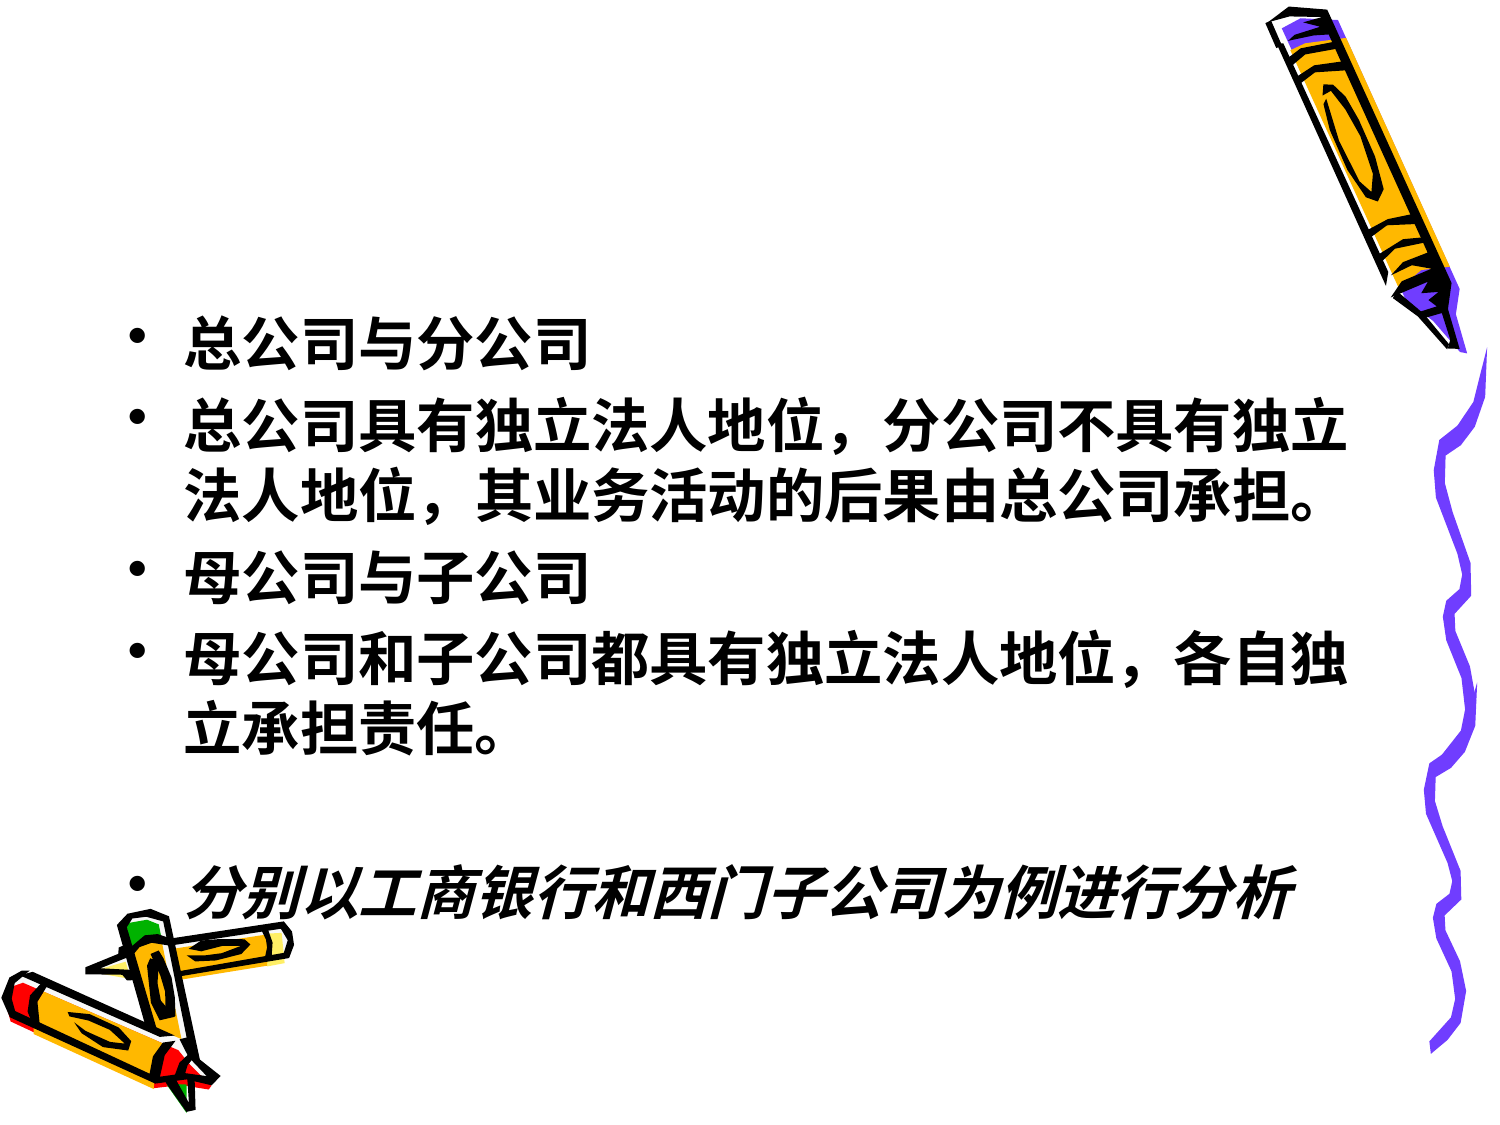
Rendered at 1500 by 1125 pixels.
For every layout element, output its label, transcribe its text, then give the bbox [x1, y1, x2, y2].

list 总公司与分公司 总公司具有独立法人地位，分公司不具有独立法人地位，其业务活动的后果由总公司承担。 母公司与子公司 母公司和子公司都具有独立法人地位，各自独立承担责任。 分别以工商银行和西门子公司为例进行分析 [112, 299, 1376, 901]
